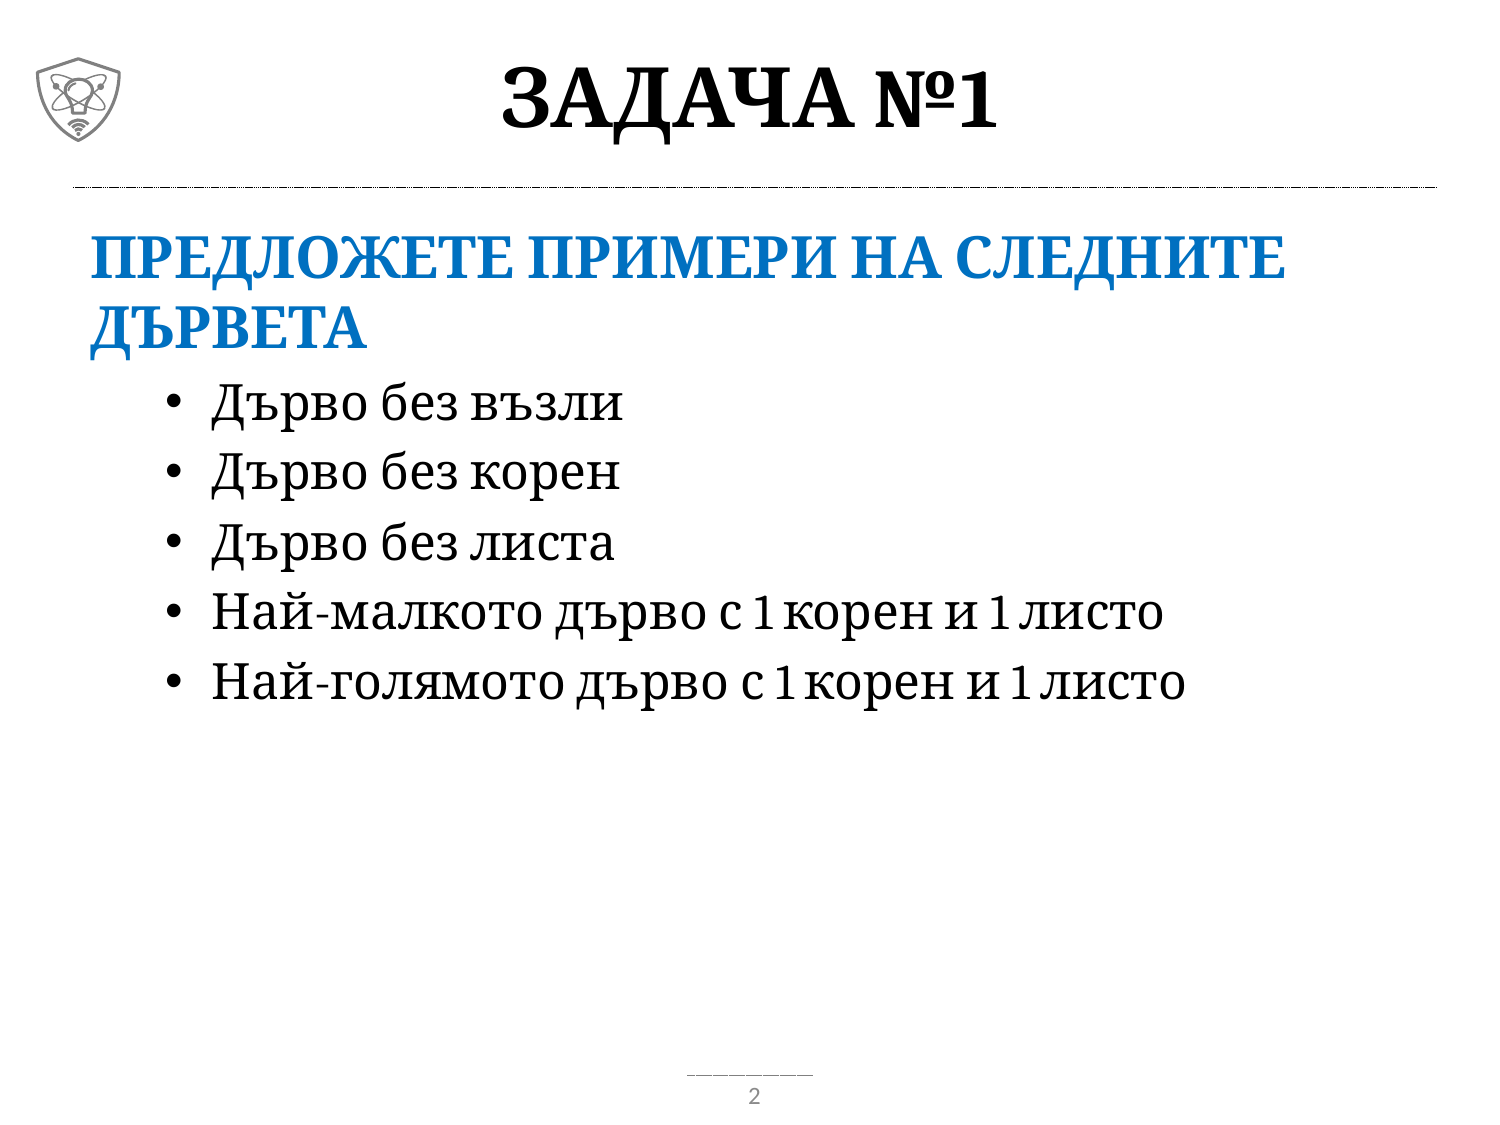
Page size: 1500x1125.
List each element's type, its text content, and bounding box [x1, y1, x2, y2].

list Предложете примери на следните дървета Дърво без възли Дърво без корен Дърво без листа Най-малкото дърво с 1 корен и 1 листо Най-голямото дърво с 1 корен и 1 листо [75, 212, 1450, 1063]
title Задача №1 [0, 0, 1500, 188]
slide_number 2 [579, 1065, 930, 1125]
